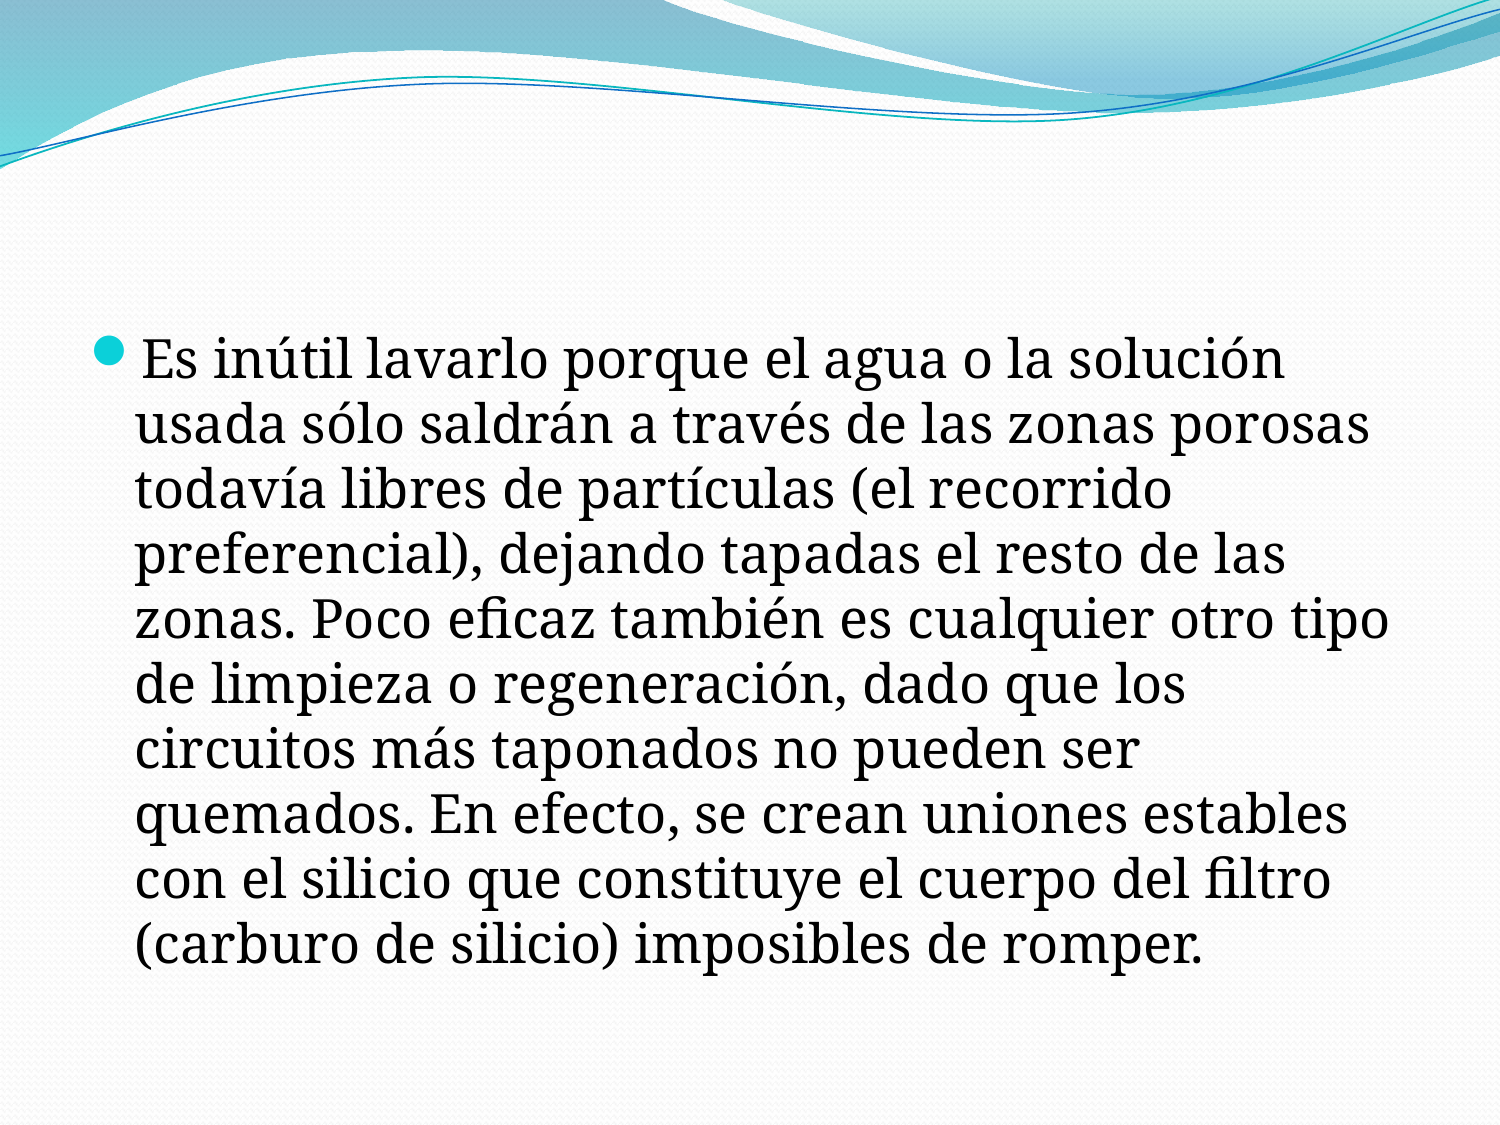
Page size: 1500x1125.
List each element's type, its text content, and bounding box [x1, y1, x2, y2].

list Es inútil lavarlo porque el agua o la solución usada sólo saldrán a través de las zonas porosas todavía libres de partículas (el recorrido preferencial), dejando tapadas el resto de las zonas. Poco eficaz también es cualquier otro tipo de limpieza o regeneración, dado que los circuitos más taponados no pueden ser quemados. En efecto, se crean uniones estables con el silicio que constituye el cuerpo del filtro (carburo de silicio) imposibles de romper. [75, 317, 1425, 1038]
